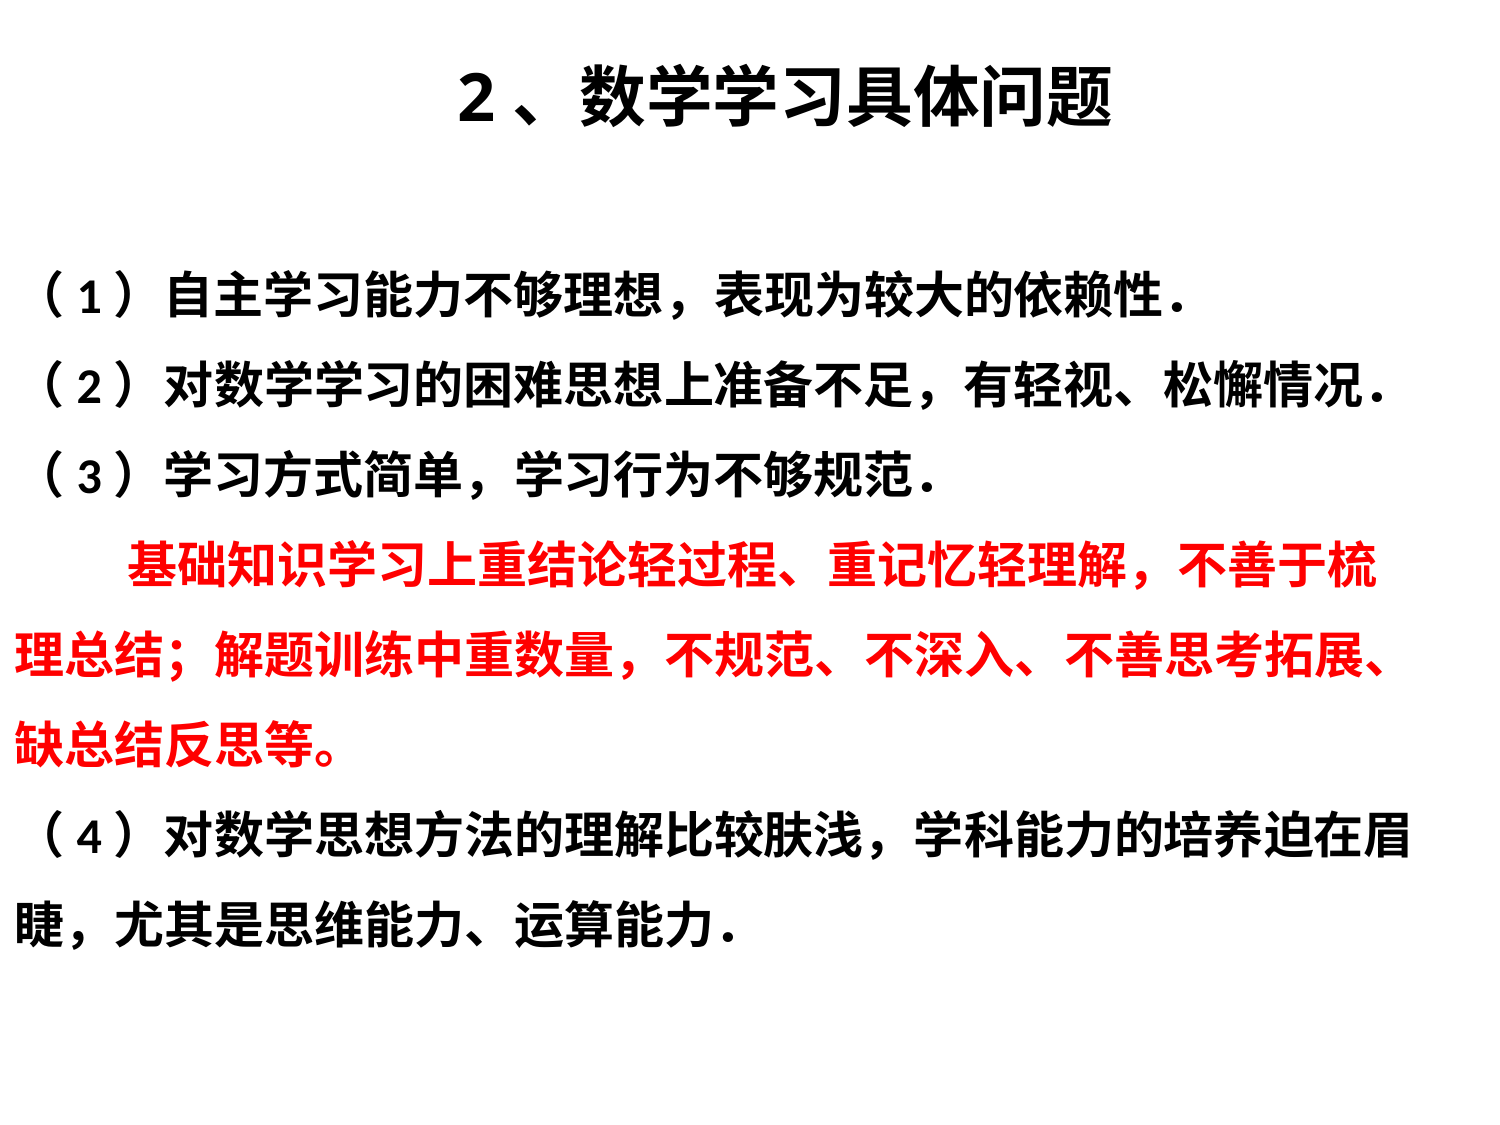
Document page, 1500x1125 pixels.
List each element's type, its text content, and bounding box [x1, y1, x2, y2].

text_box （1）自主学习能力不够理想，表现为较大的依赖性． （2）对数学学习的困难思想上准备不足，有轻视、松懈情况． （3）学习方式简单，学习行为不够规范． 基础知识学习上重结论轻过程、重记忆轻理解，不善于梳理总结；解题训练中重数量，不规范、不深入、不善思考拓展、缺总结反思等。 （4）对数学思想方法的理解比较肤浅，学科能力的培养迫在眉睫，尤其是思维能力、运算能力． [0, 226, 1442, 962]
text_box 2、数学学习具体问题 [70, 47, 1500, 143]
